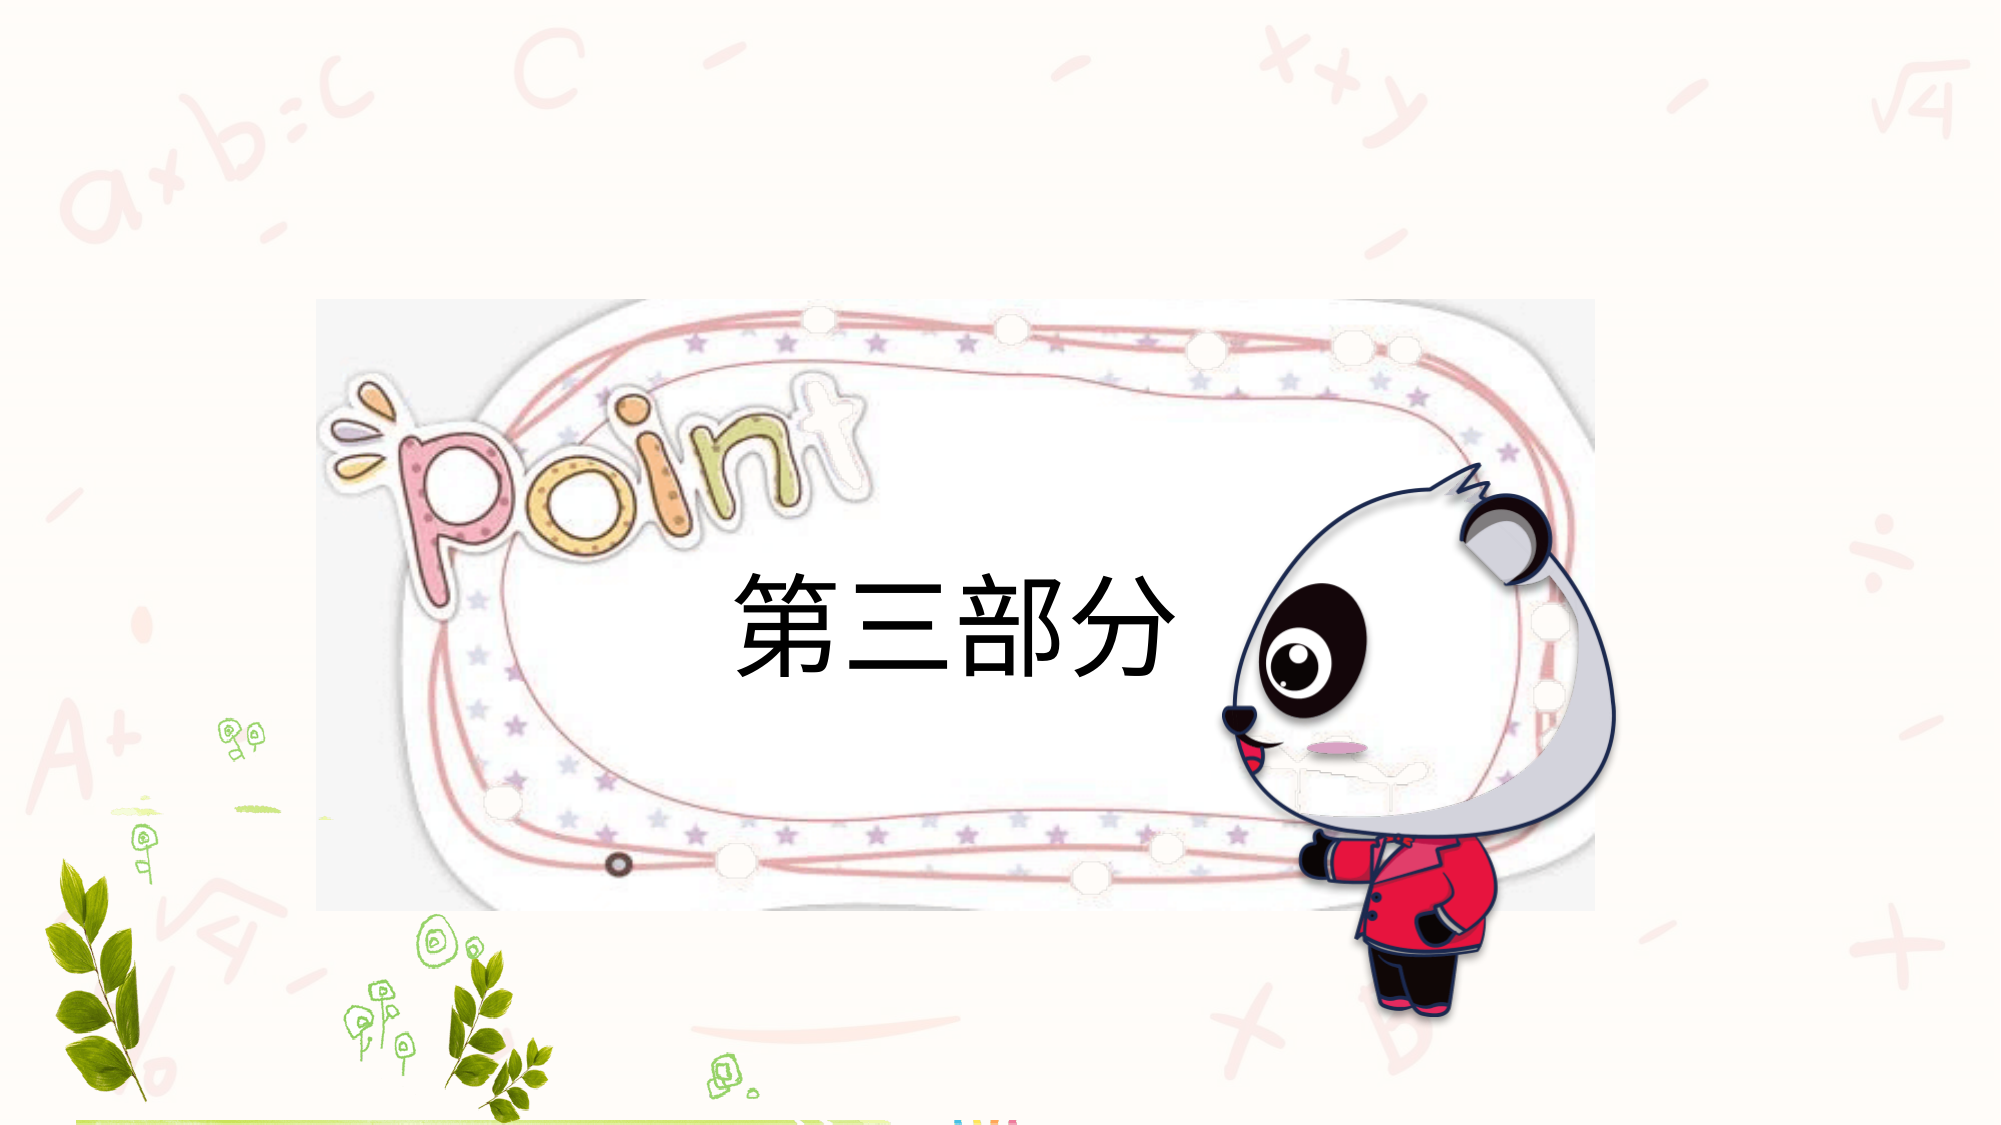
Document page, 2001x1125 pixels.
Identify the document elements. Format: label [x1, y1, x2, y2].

text_box [315, 299, 1638, 1017]
picture [0, 705, 1039, 1125]
